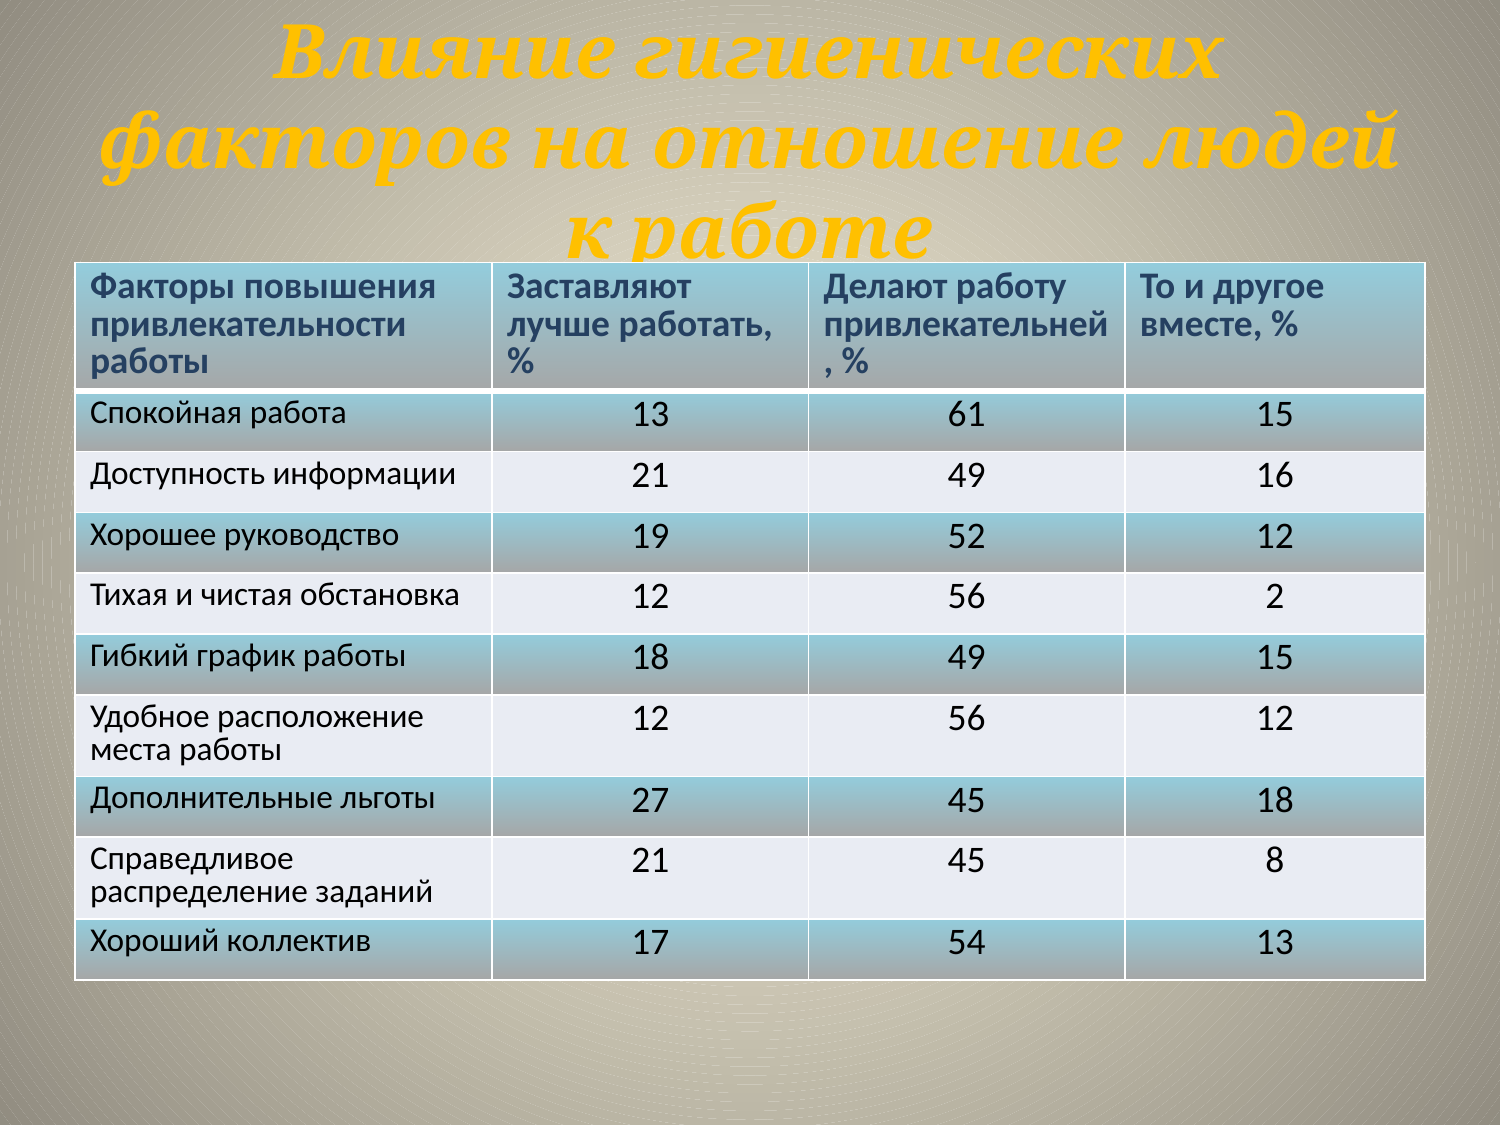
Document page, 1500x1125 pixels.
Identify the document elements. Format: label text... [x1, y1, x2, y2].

table_cell 15 [1126, 635, 1424, 694]
table_cell 17 [493, 920, 808, 979]
table_cell Спокойная работа [76, 394, 491, 451]
table_cell 12 [493, 696, 808, 776]
table_cell 18 [493, 635, 808, 694]
table_cell Доступность информации [76, 452, 491, 512]
table_cell 21 [493, 452, 808, 512]
table_cell 21 [493, 838, 808, 918]
table_header То и другое вместе, % [1126, 263, 1424, 388]
table_cell Хорошее руководство [76, 513, 491, 572]
table_cell 12 [493, 574, 808, 633]
table_cell Гибкий график работы [76, 635, 491, 694]
table_cell 54 [809, 920, 1124, 979]
table_cell Тихая и чистая обстановка [76, 574, 491, 633]
table_header Факторы повышения привлекательности работы [76, 263, 491, 388]
title Влияние гигиенических факторов на отношение людей к работе [75, 45, 1425, 233]
table_header Делают работу привлекательней, % [809, 263, 1124, 388]
table_cell 49 [809, 452, 1124, 512]
table_cell Удобное расположение места работы [76, 696, 491, 776]
table_cell 19 [493, 513, 808, 572]
table_cell 12 [1126, 513, 1424, 572]
table_cell 2 [1126, 574, 1424, 633]
table_cell 13 [1126, 920, 1424, 979]
table_cell Дополнительные льготы [76, 777, 491, 836]
table_cell 18 [1126, 777, 1424, 836]
table_cell Справедливое распределение заданий [76, 838, 491, 918]
table_header Заставляют лучше работать, % [493, 263, 808, 388]
table_cell 27 [493, 777, 808, 836]
table_cell 8 [1126, 838, 1424, 918]
table_cell 56 [809, 696, 1124, 776]
table_cell 49 [809, 635, 1124, 694]
table_cell 16 [1126, 452, 1424, 512]
table_cell 52 [809, 513, 1124, 572]
table_cell 61 [809, 394, 1124, 451]
table_cell 56 [809, 574, 1124, 633]
table_cell 12 [1126, 696, 1424, 776]
table_cell Хороший коллектив [76, 920, 491, 979]
table_cell 13 [493, 394, 808, 451]
table_cell 45 [809, 777, 1124, 836]
table_cell 45 [809, 838, 1124, 918]
table_cell 15 [1126, 394, 1424, 451]
